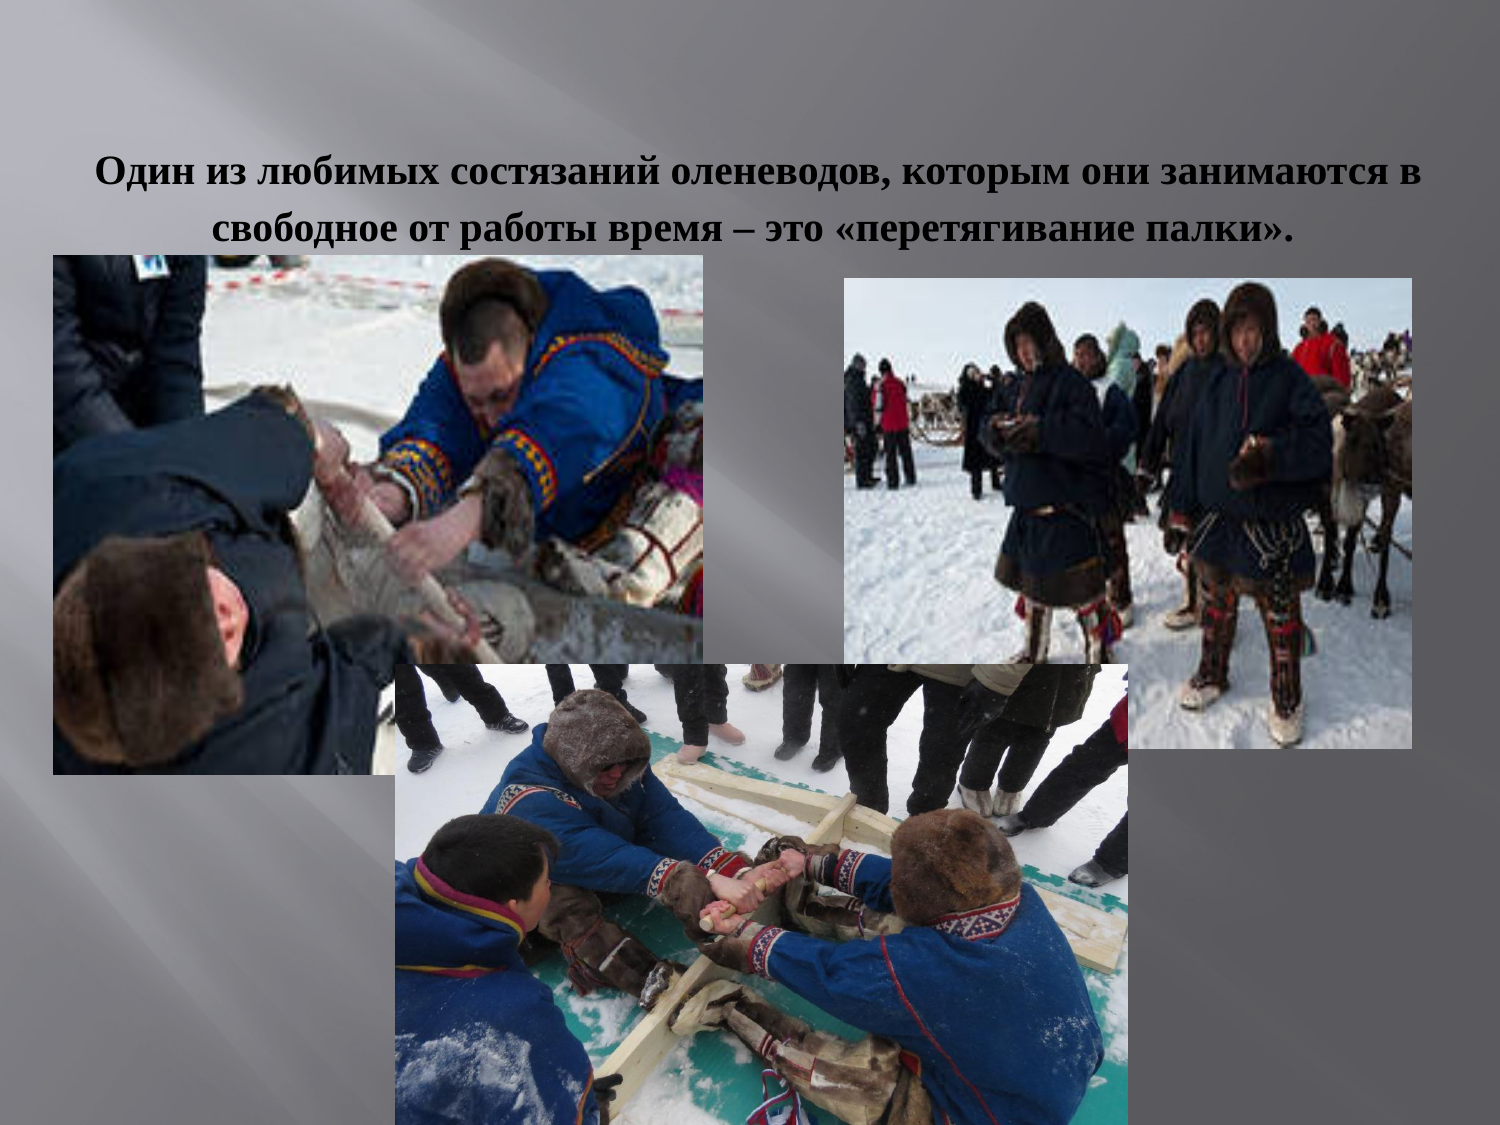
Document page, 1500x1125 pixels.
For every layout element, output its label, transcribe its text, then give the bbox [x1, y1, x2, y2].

picture [52, 255, 1412, 1125]
title Один из любимых состязаний оленеводов, которым они занимаются в свободное от работы время – это «перетягивание палки». [75, 45, 1442, 340]
